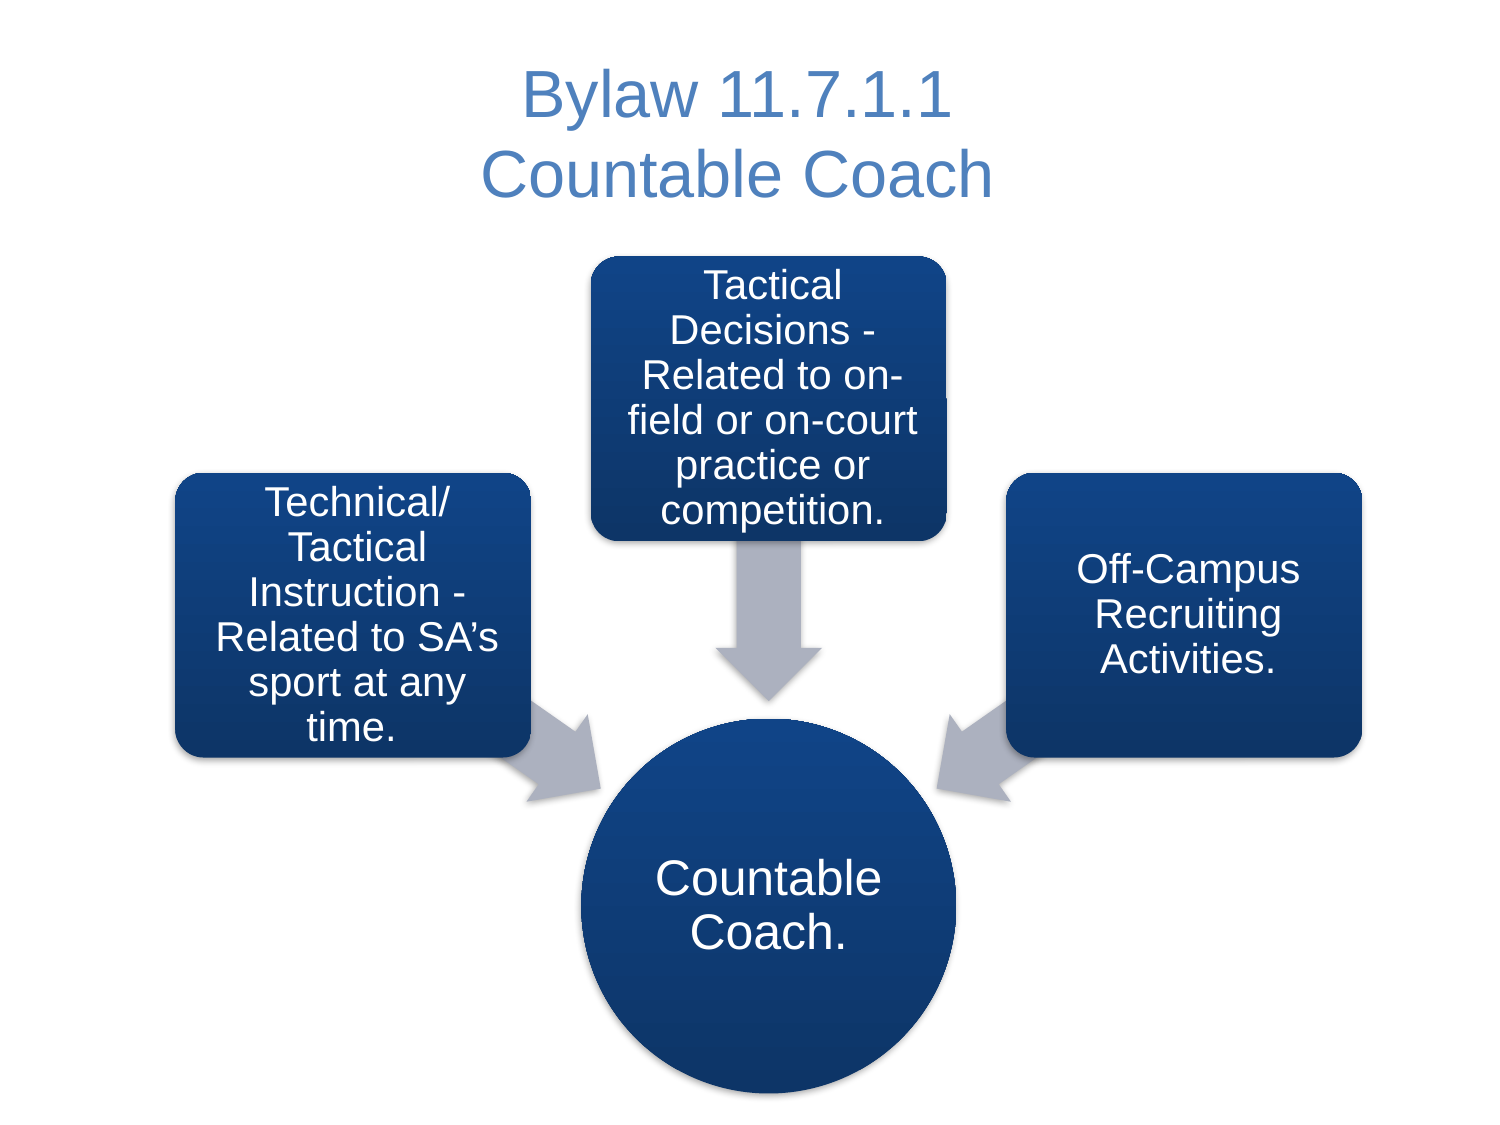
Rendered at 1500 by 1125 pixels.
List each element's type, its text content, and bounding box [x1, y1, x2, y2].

title Bylaw 11.7.1.1 Countable Coach [62, 37, 1413, 225]
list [174, 199, 1363, 1125]
